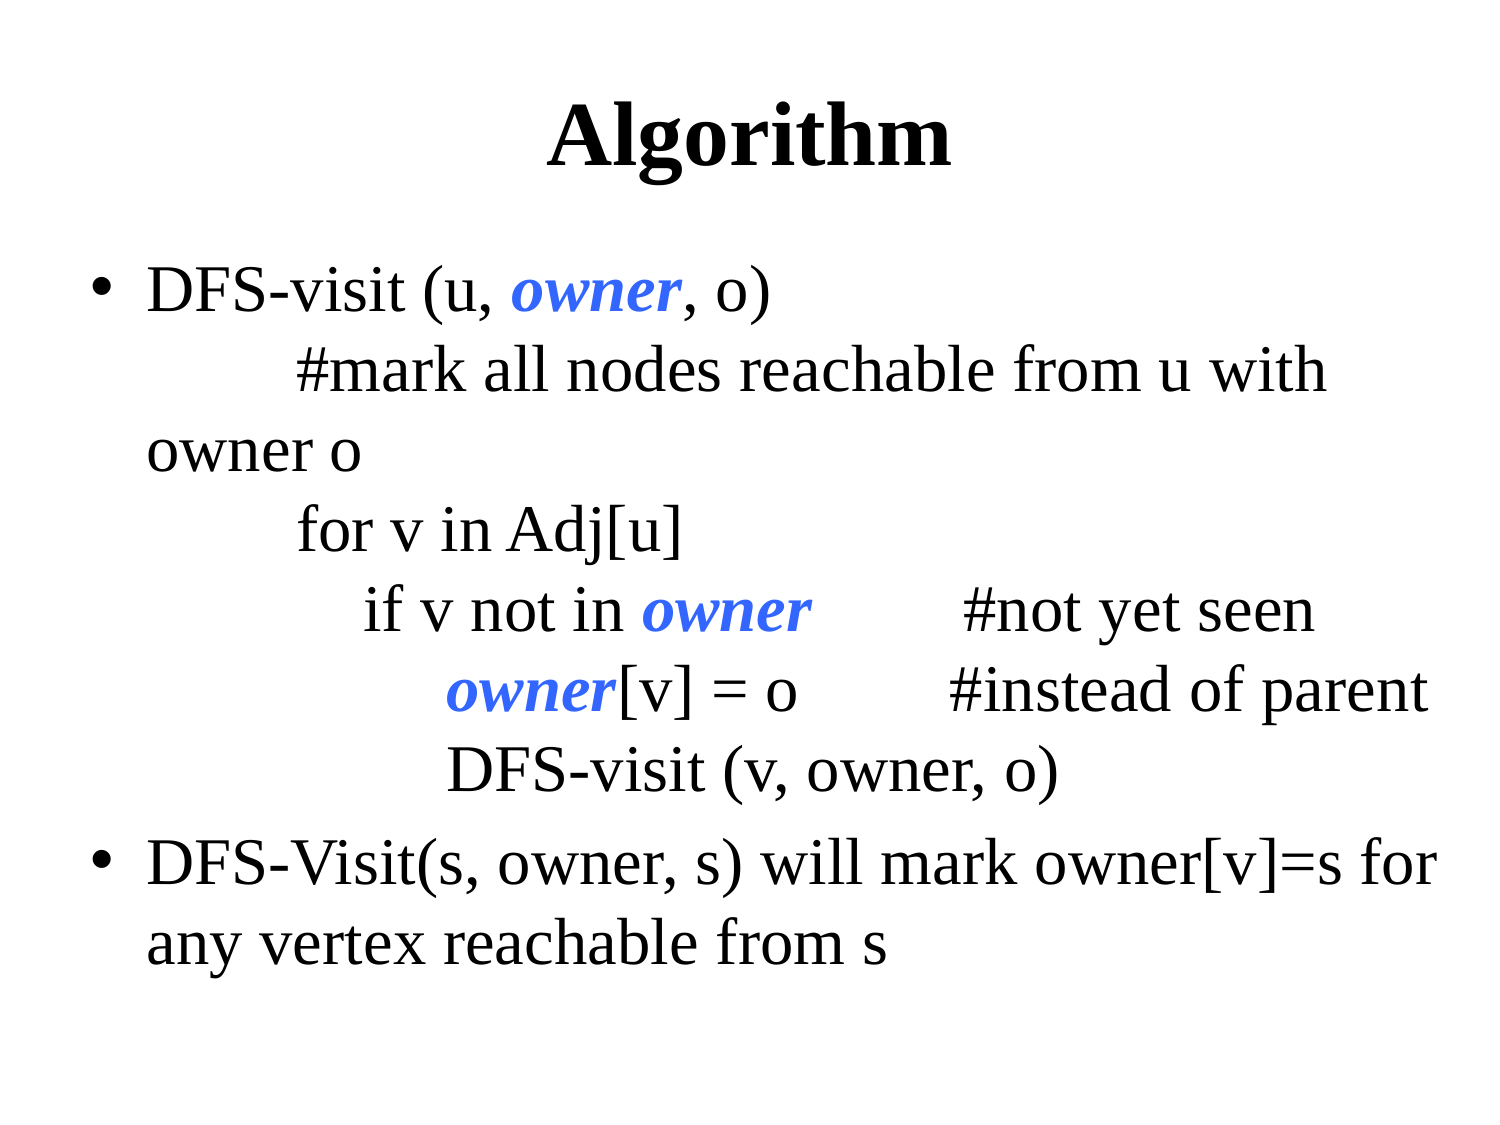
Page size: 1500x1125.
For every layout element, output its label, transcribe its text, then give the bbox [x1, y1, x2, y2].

title Algorithm [75, 45, 1425, 213]
list DFS-visit (u, owner, o) #mark all nodes reachable from u with owner o for v in Adj[u] if v not in owner #not yet seen owner[v] = o #instead of parent DFS-visit (v, owner, o) DFS-Visit(s, owner, s) will mark owner[v]=s for any vertex reachable from s [75, 237, 1500, 1088]
